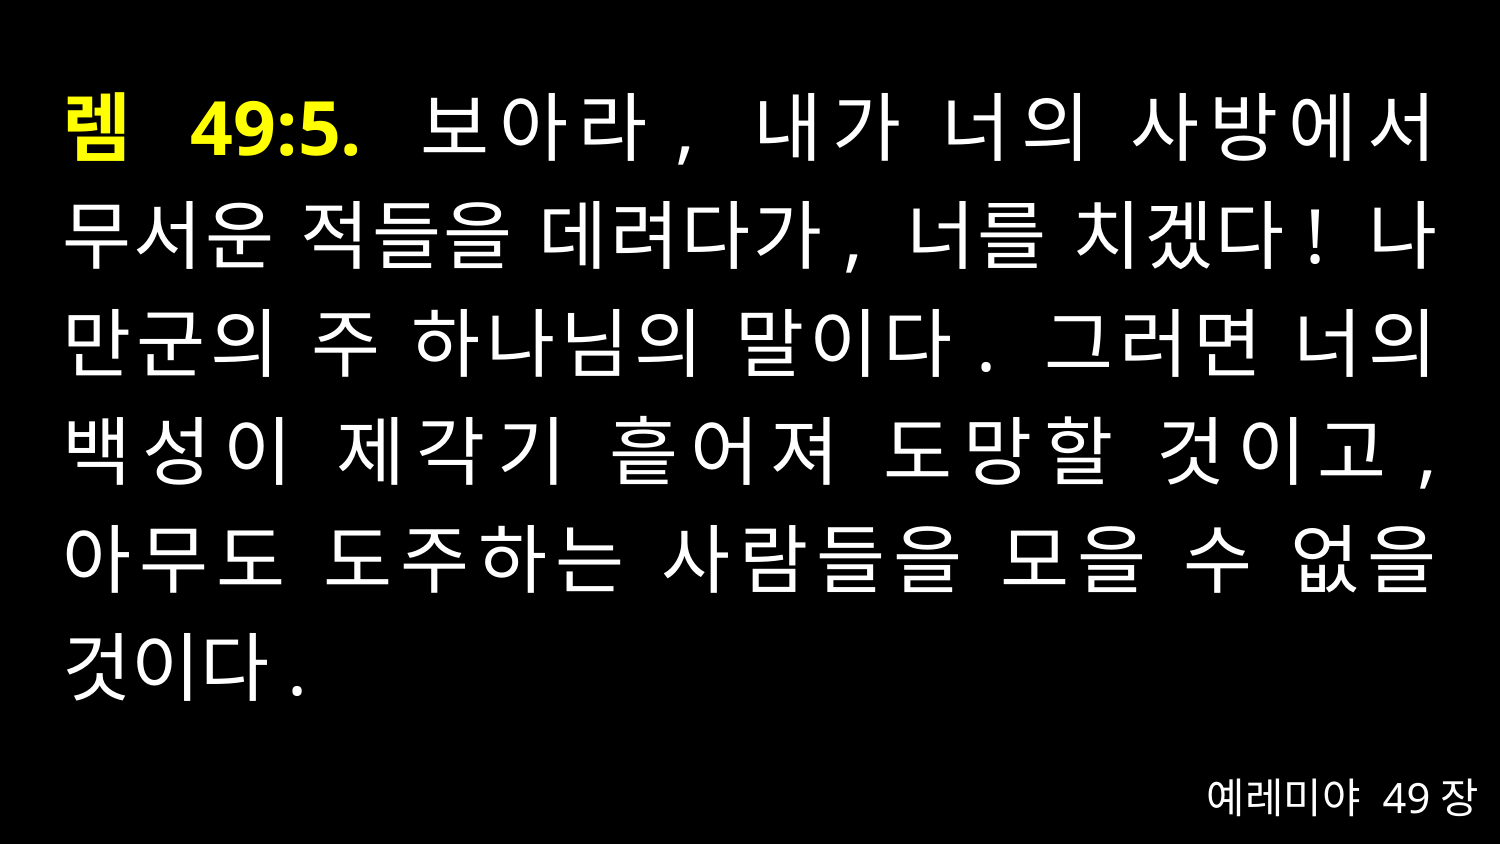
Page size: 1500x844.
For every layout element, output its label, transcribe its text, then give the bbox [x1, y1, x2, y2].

subtitle 예레미야 49장 [916, 770, 1500, 844]
title 렘 49:5. 보아라, 내가 너의 사방에서 무서운 적들을 데려다가, 너를 치겠다! 나 만군의 주 하나님의 말이다. 그러면 너의 백성이 제각기 흩어져 도망할 것이고, 아무도 도주하는 사람들을 모을 수 없을 것이다. [0, 0, 1500, 844]
